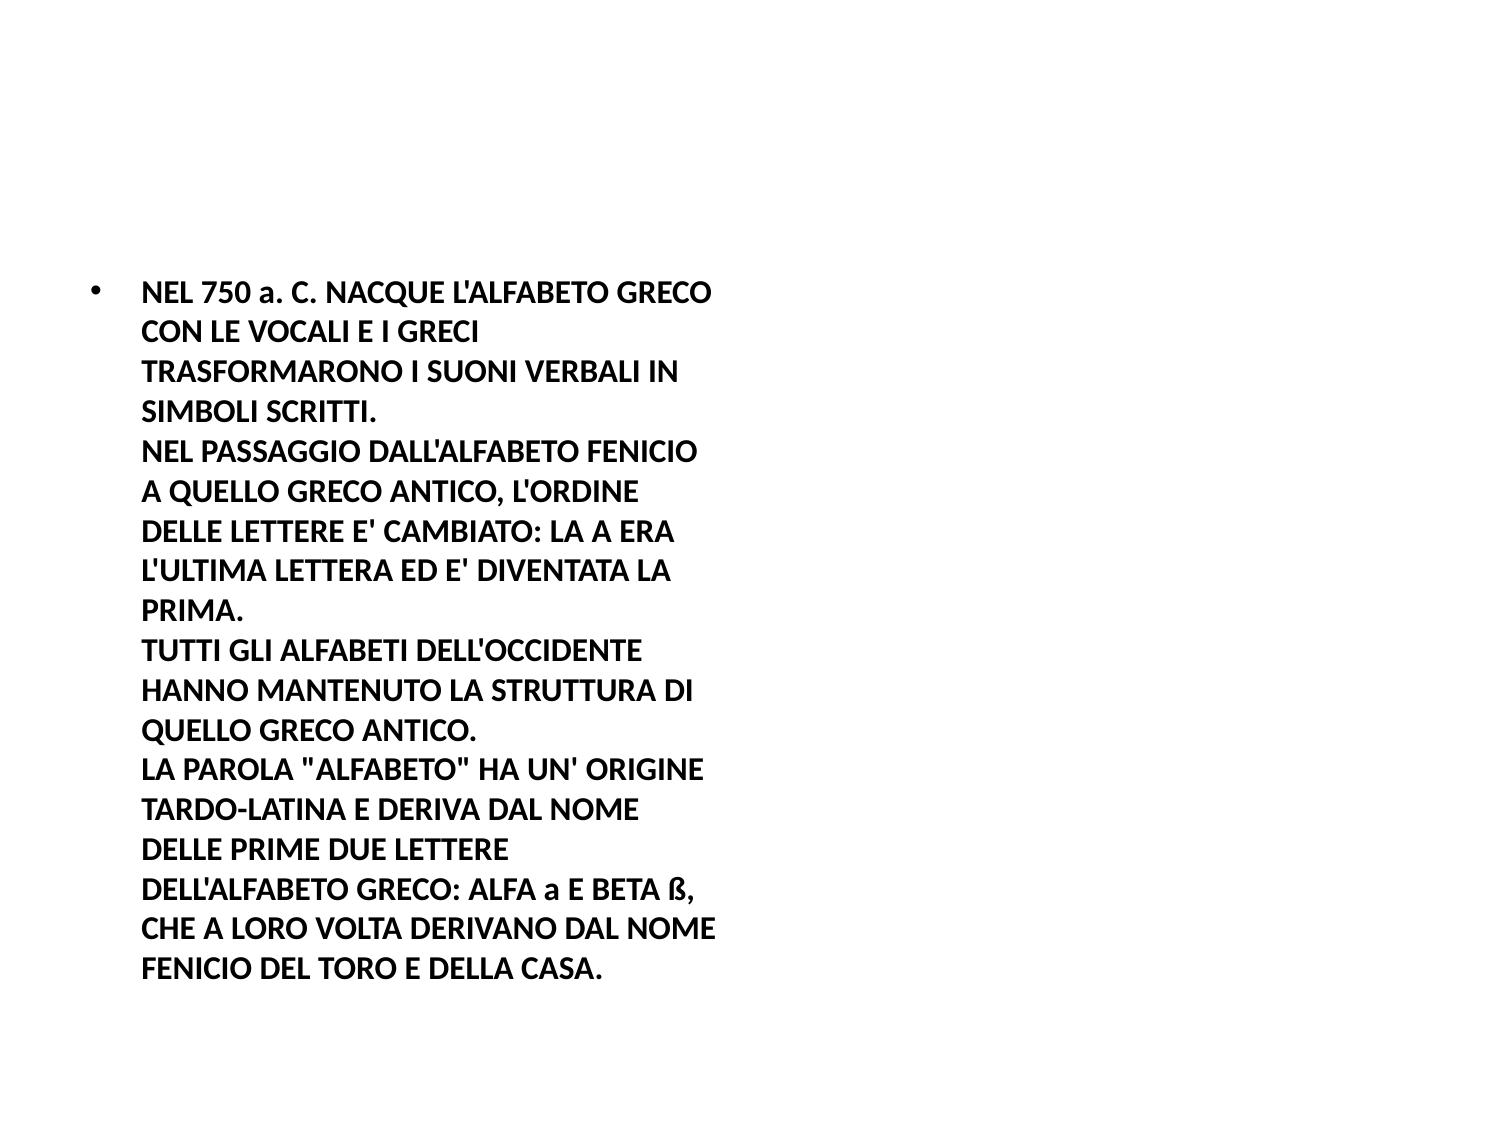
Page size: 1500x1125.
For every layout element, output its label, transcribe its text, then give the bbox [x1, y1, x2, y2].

list NEL 750 a. C. NACQUE L'ALFABETO GRECO CON LE VOCALI E I GRECI TRASFORMARONO I SUONI VERBALI IN SIMBOLI SCRITTI. NEL PASSAGGIO DALL'ALFABETO FENICIO A QUELLO GRECO ANTICO, L'ORDINE DELLE LETTERE E' CAMBIATO: LA A ERA L'ULTIMA LETTERA ED E' DIVENTATA LA PRIMA. TUTTI GLI ALFABETI DELL'OCCIDENTE HANNO MANTENUTO LA STRUTTURA DI QUELLO GRECO ANTICO. LA PAROLA "ALFABETO" HA UN' ORIGINE TARDO-LATINA E DERIVA DAL NOME DELLE PRIME DUE LETTERE DELL'ALFABETO GRECO: ALFA a E BETA ß, CHE A LORO VOLTA DERIVANO DAL NOME FENICIO DEL TORO E DELLA CASA. [75, 262, 738, 1005]
